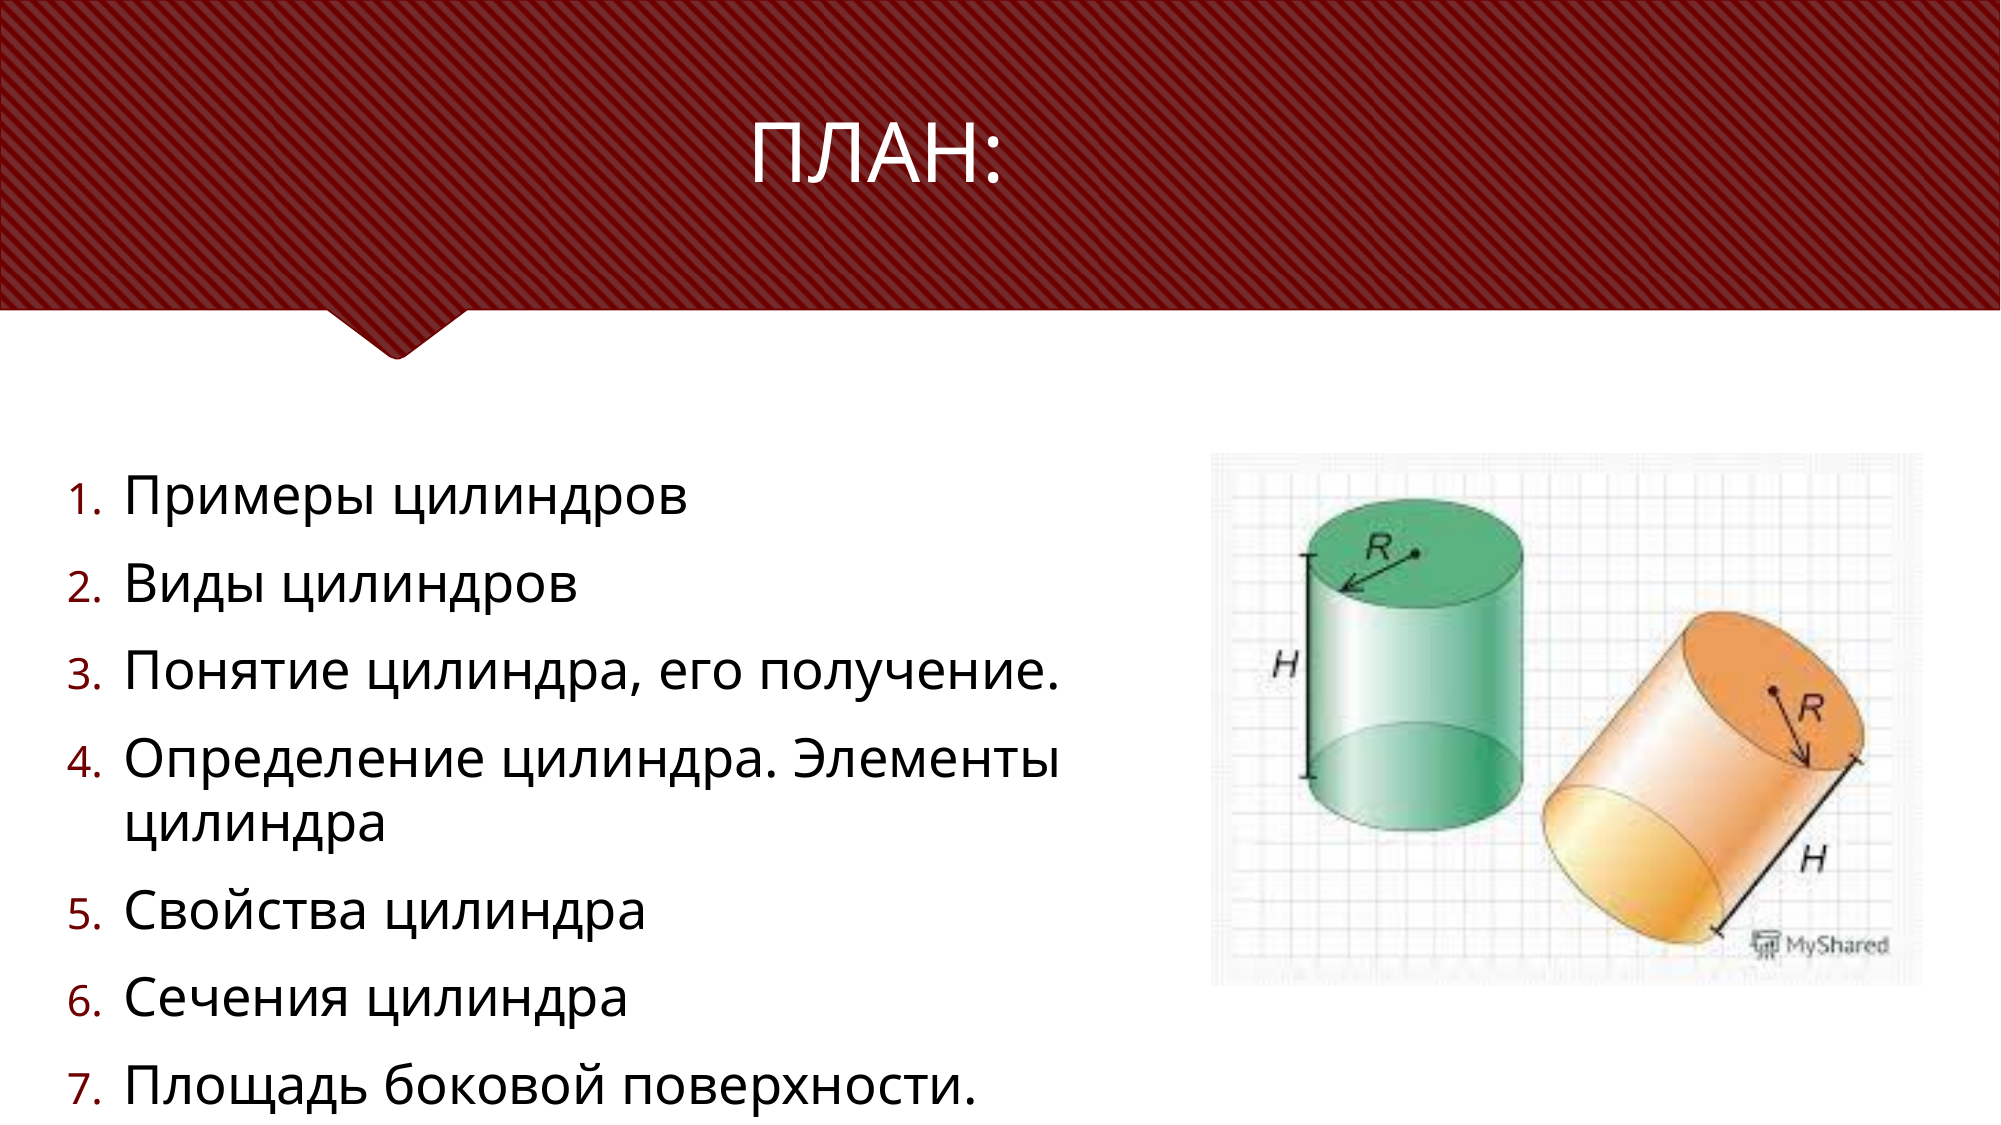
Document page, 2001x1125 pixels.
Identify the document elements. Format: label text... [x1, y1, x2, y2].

title ПЛАН: [732, 69, 1036, 229]
picture [1211, 452, 1923, 986]
list Примеры цилиндров Виды цилиндров Понятие цилиндра, его получение. Определение цилиндра. Элементы цилиндра Свойства цилиндра Сечения цилиндра Площадь боковой поверхности. Площадь полной поверхности. [51, 453, 1245, 1125]
